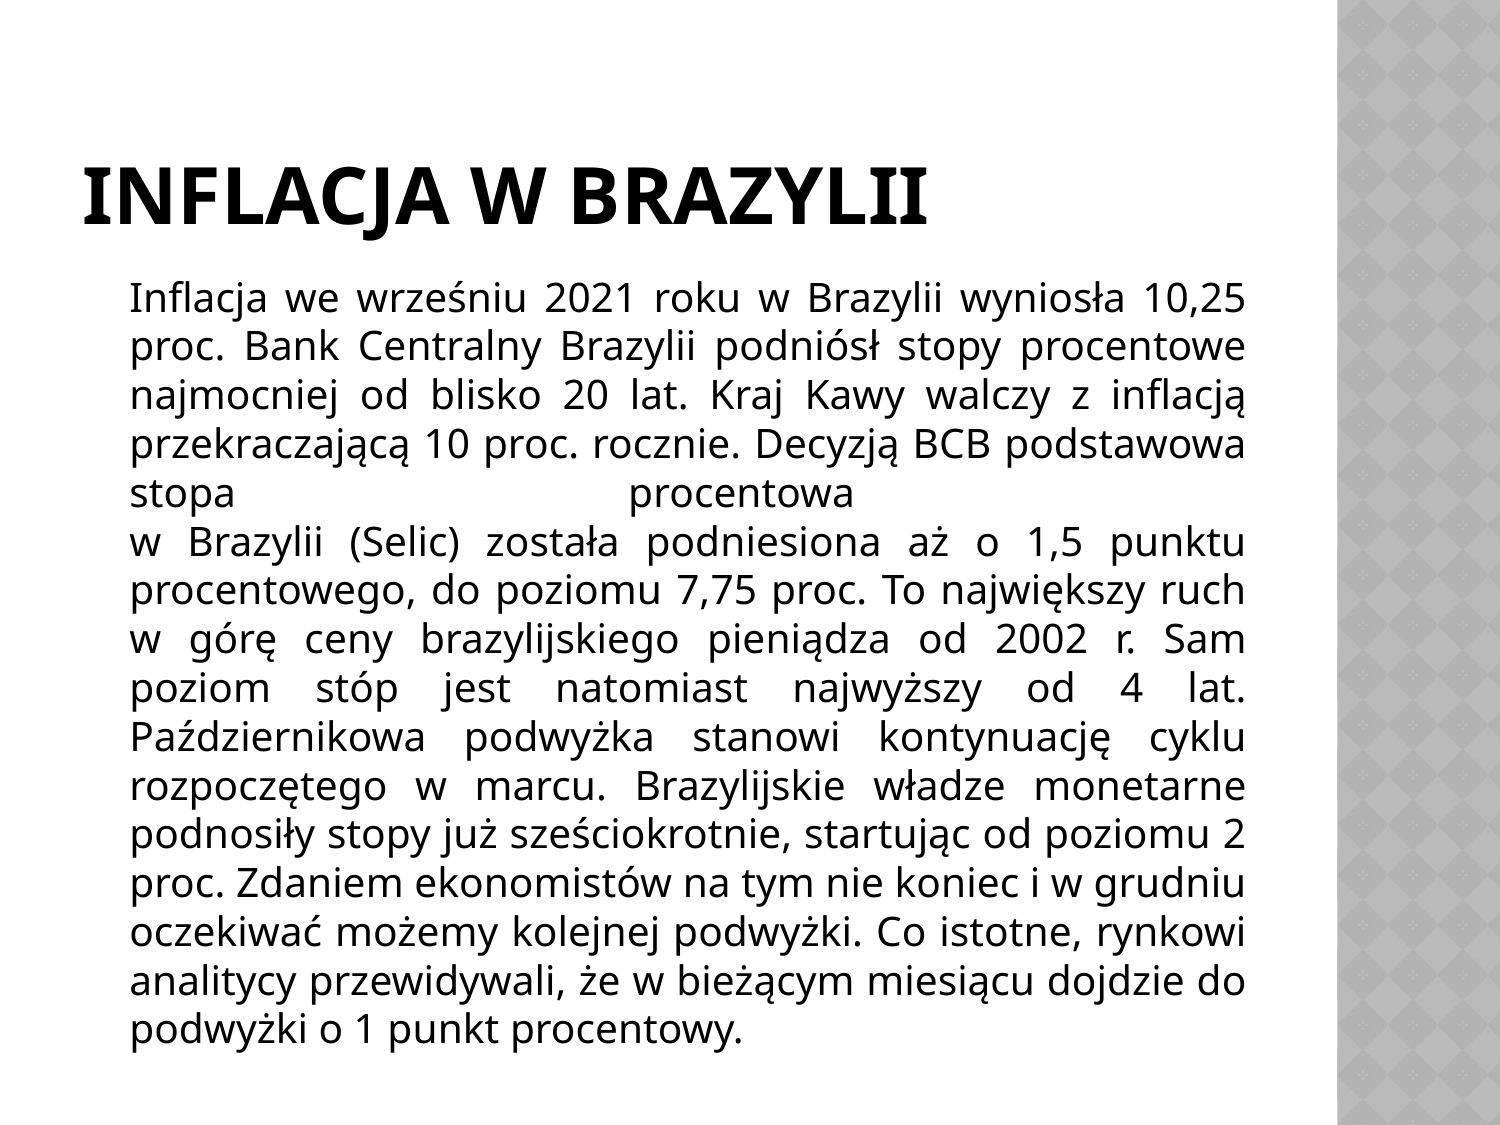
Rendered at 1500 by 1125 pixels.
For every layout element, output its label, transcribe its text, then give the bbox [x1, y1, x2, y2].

list Inflacja we wrześniu 2021 roku w Brazylii wyniosła 10,25 proc. Bank Centralny Brazylii podniósł stopy procentowe najmocniej od blisko 20 lat. Kraj Kawy walczy z inflacją przekraczającą 10 proc. rocznie. Decyzją BCB podstawowa stopa procentowa w Brazylii (Selic) została podniesiona aż o 1,5 punktu procentowego, do poziomu 7,75 proc. To największy ruch w górę ceny brazylijskiego pieniądza od 2002 r. Sam poziom stóp jest natomiast najwyższy od 4 lat. Październikowa podwyżka stanowi kontynuację cyklu rozpoczętego w marcu. Brazylijskie władze monetarne podnosiły stopy już sześciokrotnie, startując od poziomu 2 proc. Zdaniem ekonomistów na tym nie koniec i w grudniu oczekiwać możemy kolejnej podwyżki. Co istotne, rynkowi analitycy przewidywali, że w bieżącym miesiącu dojdzie do podwyżki o 1 punkt procentowy. [75, 264, 1263, 1079]
title Inflacja w Brazylii [75, 52, 1263, 240]
